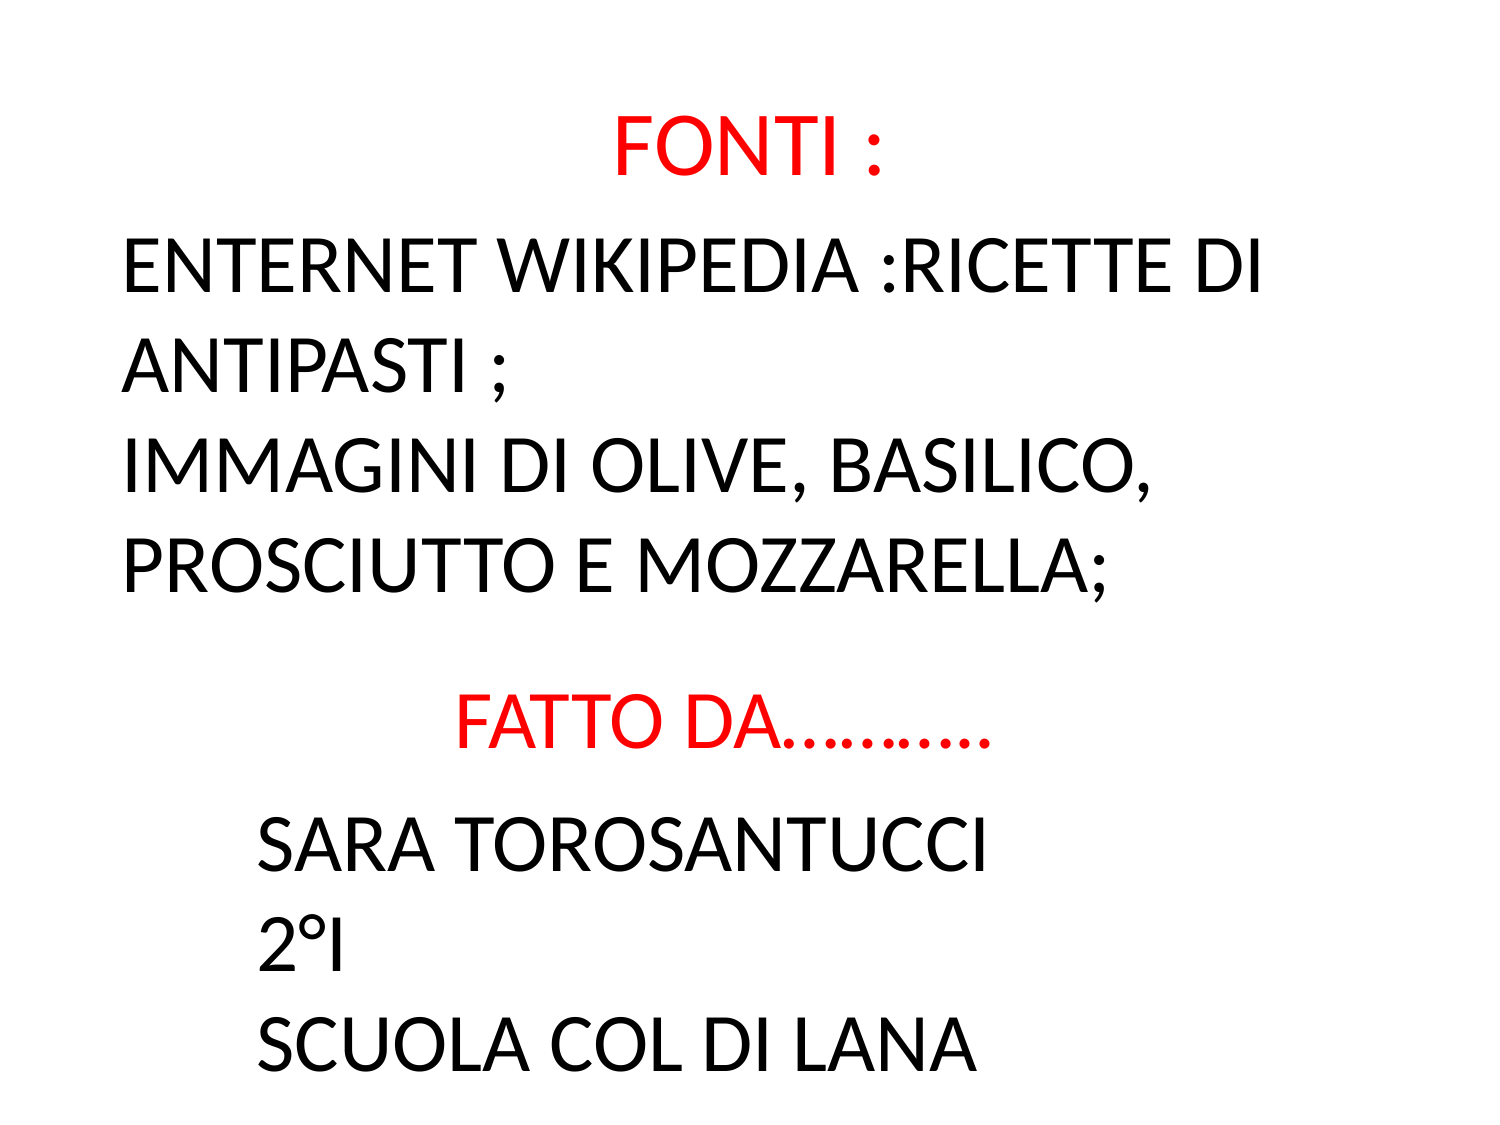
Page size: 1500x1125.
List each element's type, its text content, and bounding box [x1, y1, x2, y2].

text_box SARA TOROSANTUCCI 2°I SCUOLA COL DI LANA [241, 781, 1025, 1096]
text_box FATTO DA……….. [439, 657, 1012, 773]
text_box ENTERNET WIKIPEDIA :RICETTE DI ANTIPASTI ; IMMAGINI DI OLIVE, BASILICO, PROSCIUTTO E MOZZARELLA; [107, 201, 1425, 617]
title FONTI : [75, 45, 1425, 233]
